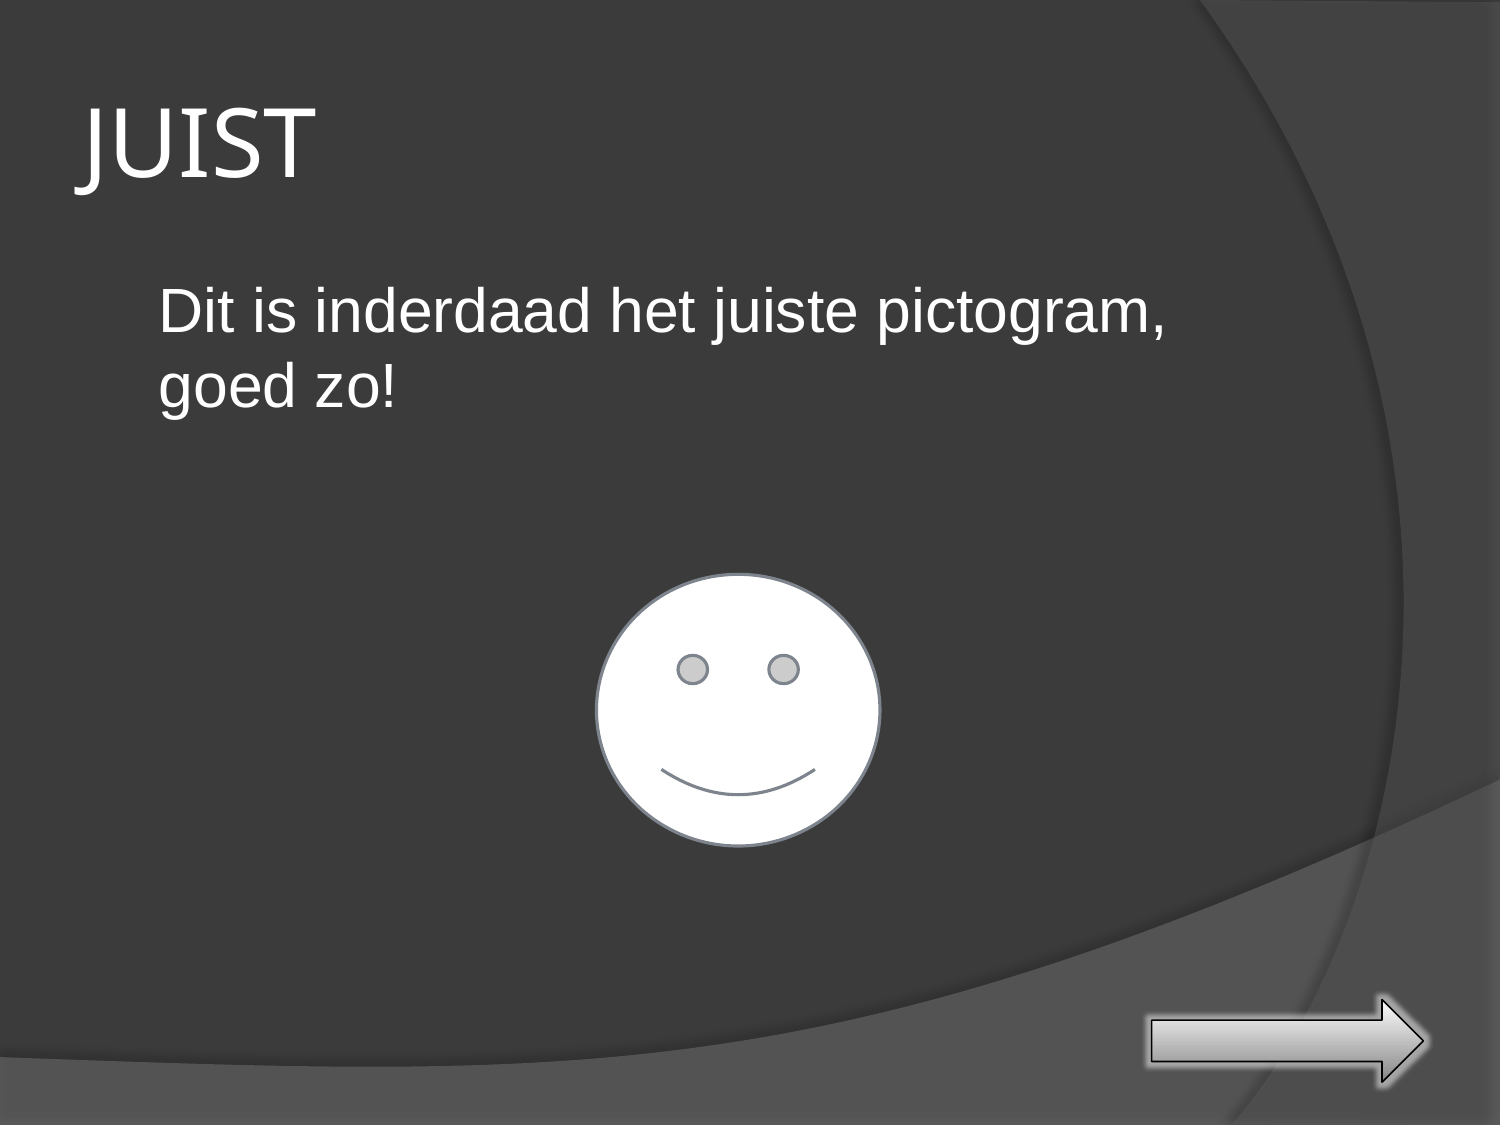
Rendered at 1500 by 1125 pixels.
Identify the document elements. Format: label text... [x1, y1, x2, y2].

text_box [594, 572, 882, 848]
title JUIST [75, 45, 1300, 233]
list Dit is inderdaad het juiste pictogram, goed zo! [75, 262, 1300, 1005]
text_box [1150, 998, 1424, 1083]
